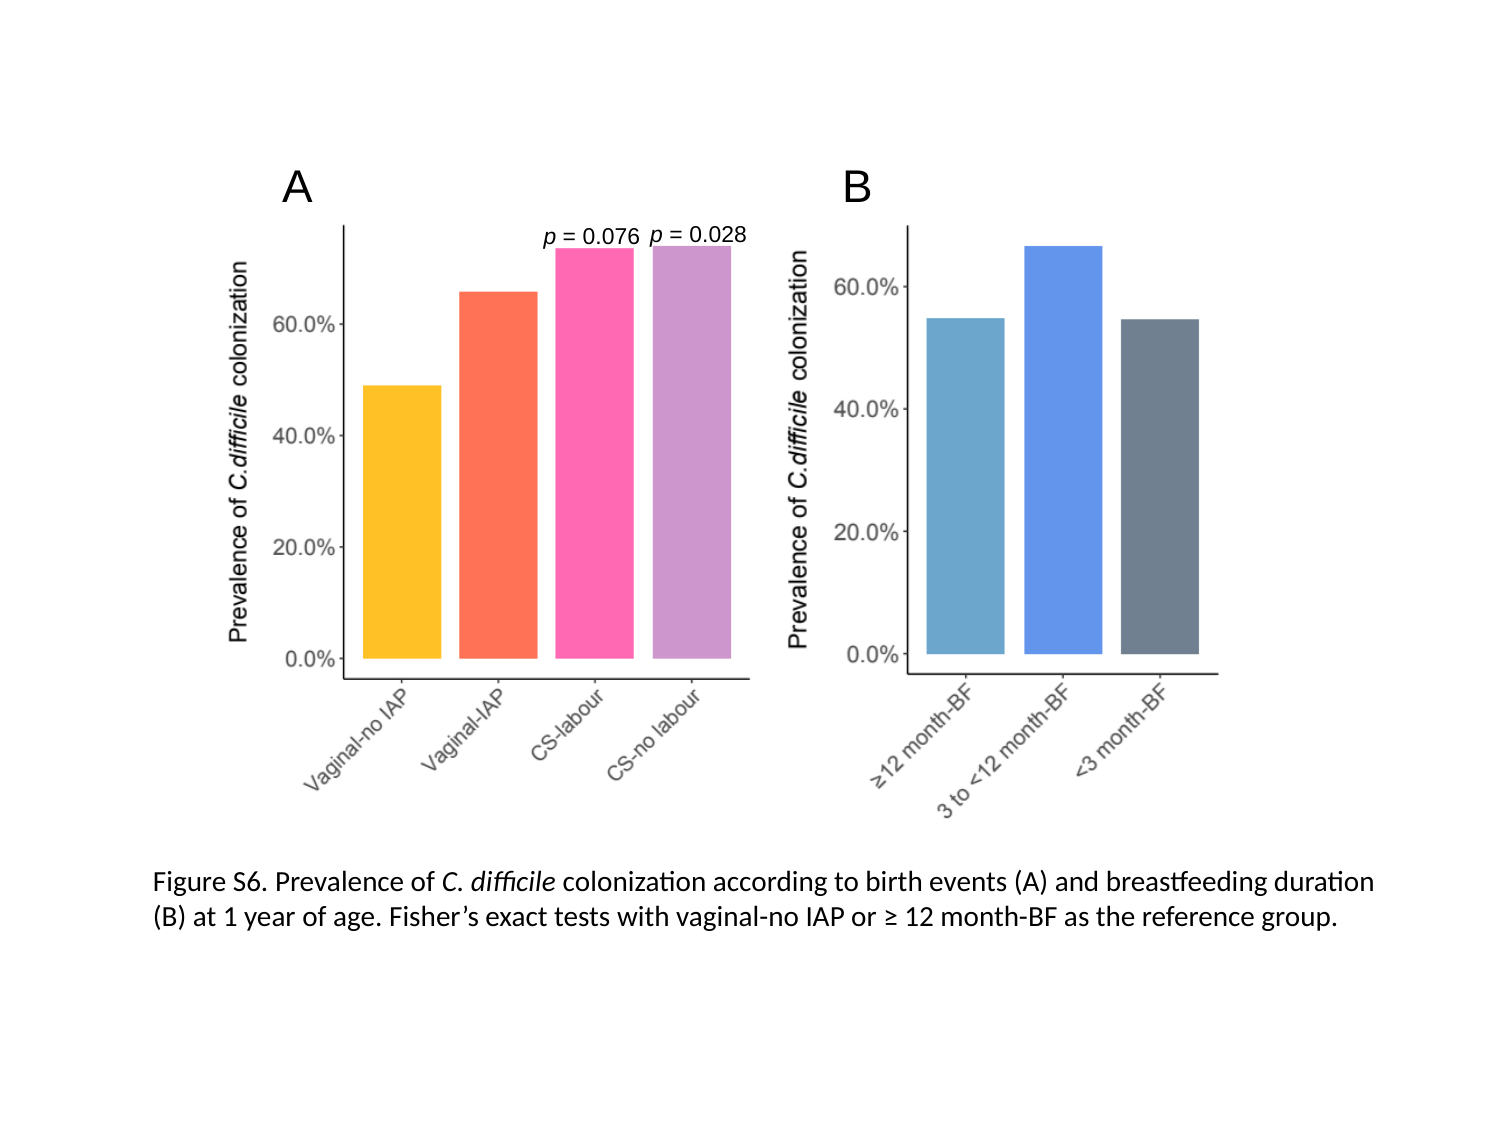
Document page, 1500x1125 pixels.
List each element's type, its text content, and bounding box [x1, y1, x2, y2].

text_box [221, 149, 1225, 829]
text_box Figure S6. Prevalence of C. difficile colonization according to birth events (A) and breastfeeding duration (B) at 1 year of age. Fisher’s exact tests with vaginal-no IAP or ≥ 12 month-BF as the reference group. [138, 854, 1409, 940]
